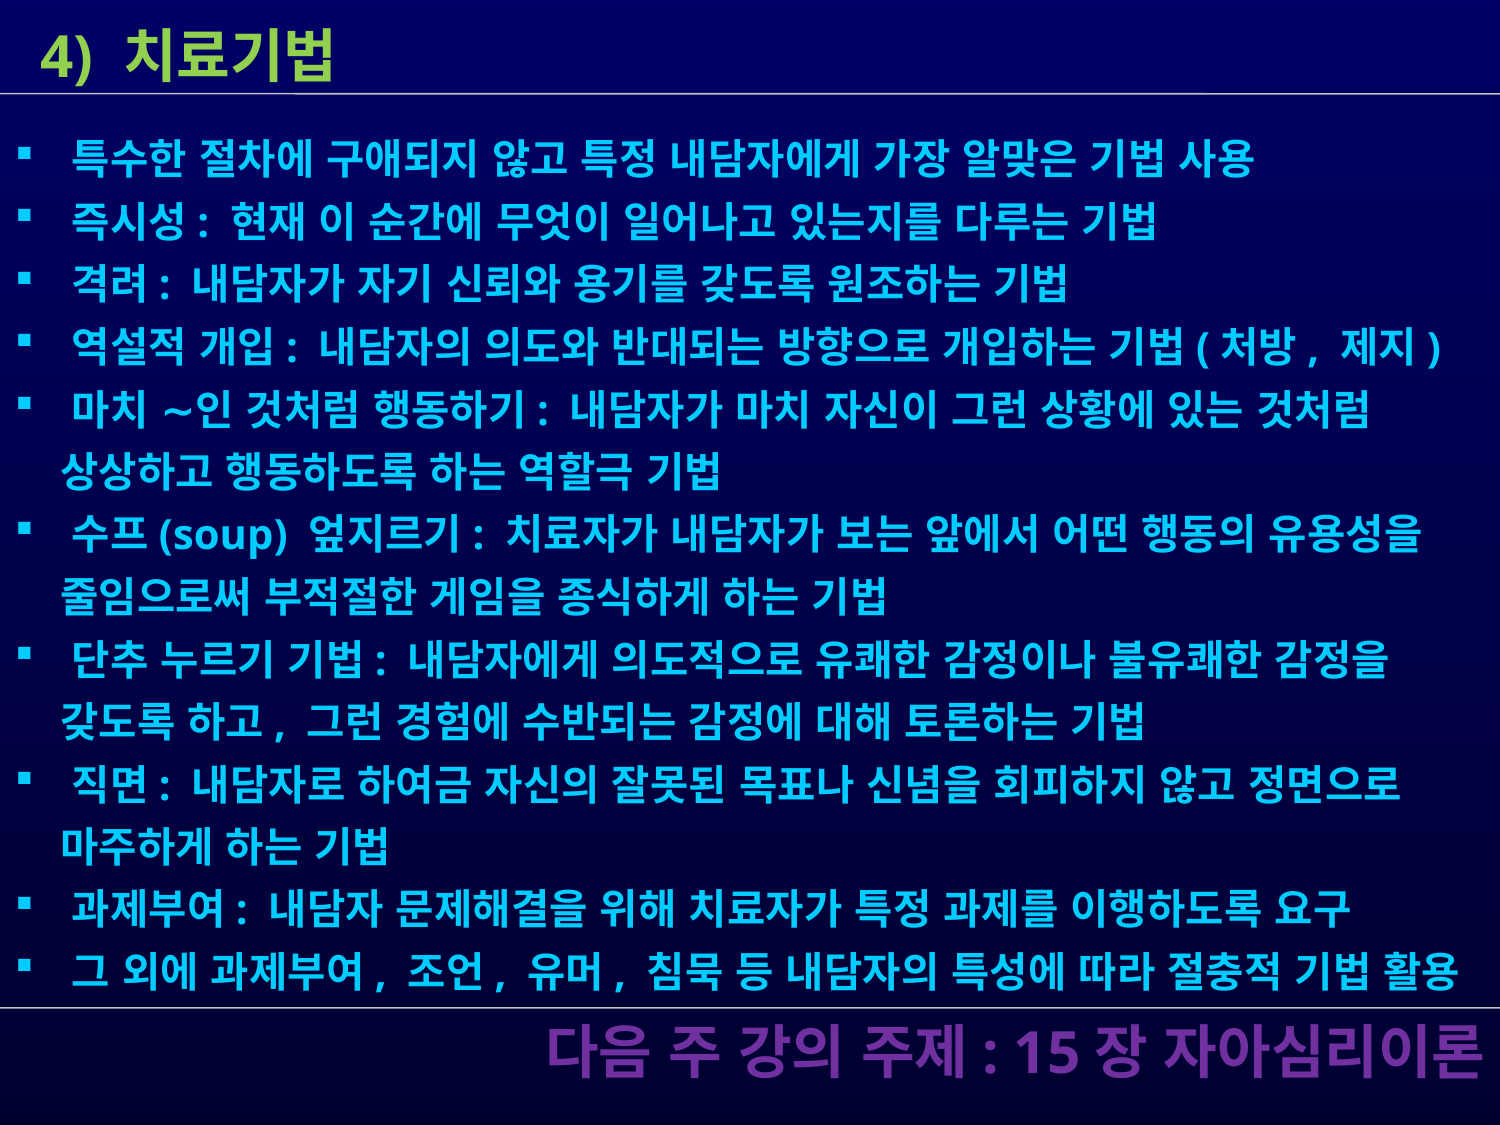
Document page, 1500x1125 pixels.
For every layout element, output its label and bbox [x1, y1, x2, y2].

text_box [0, 11, 1500, 1094]
